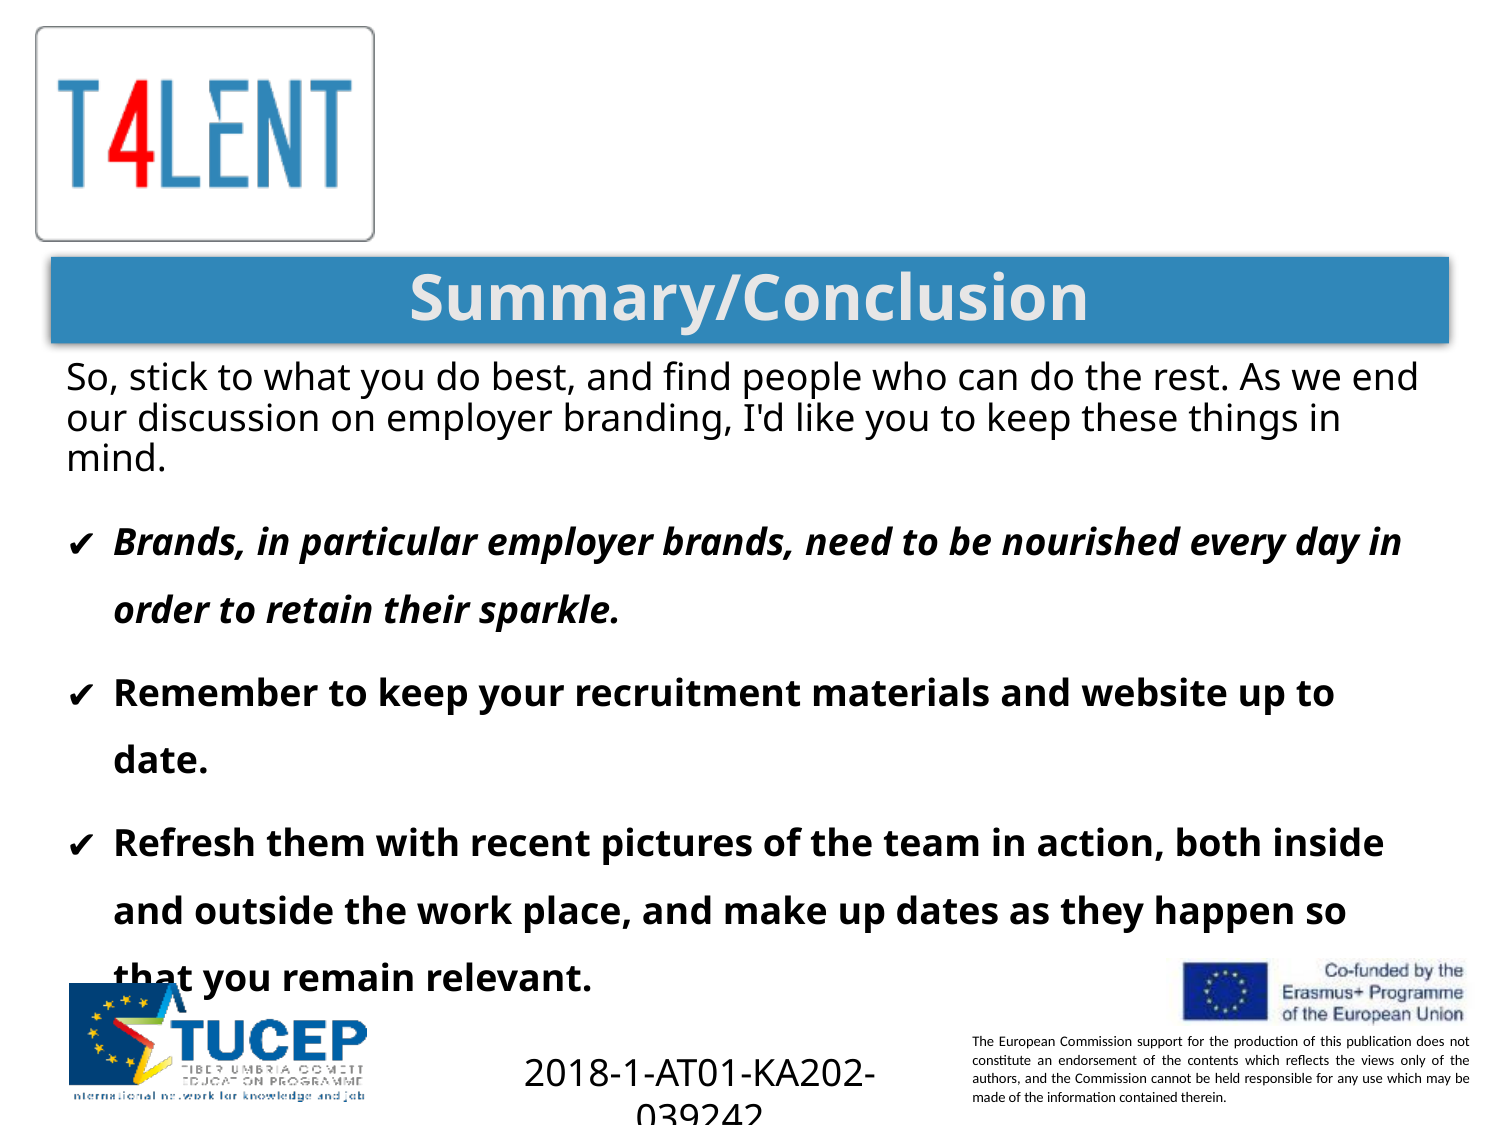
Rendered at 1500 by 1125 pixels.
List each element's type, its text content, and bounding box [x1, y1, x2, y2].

picture [68, 983, 368, 1102]
title Summary/Conclusion [51, 256, 1449, 343]
subtitle So, stick to what you do best, and find people who can do the rest. As we end our discussion on employer branding, I'd like you to keep these things in mind. Brands, in particular employer brands, need to be nourished every day in order to retain their sparkle. Remember to keep your recruitment materials and website up to date. Refresh them with recent pictures of the team in action, both inside and outside the work place, and make up dates as they happen so that you remain relevant. [51, 343, 1449, 902]
picture [35, 26, 375, 242]
text_box 2018-1-AT01-KA202-039242 [454, 1040, 946, 1125]
picture [1166, 958, 1478, 1026]
